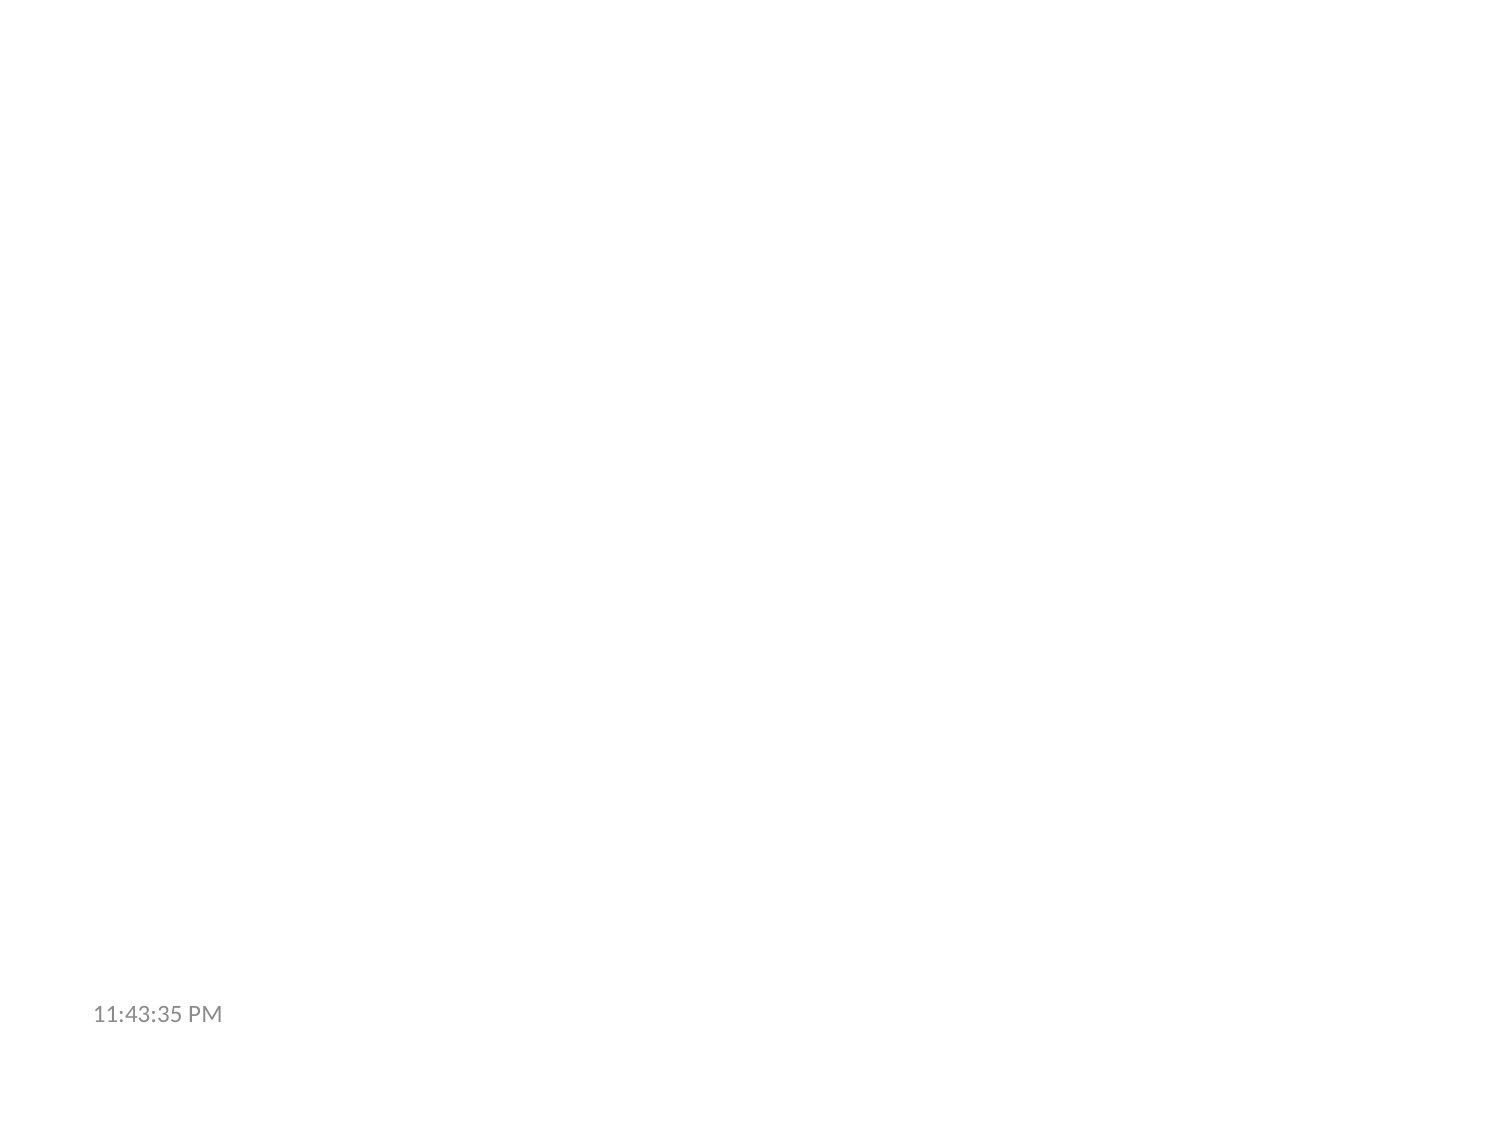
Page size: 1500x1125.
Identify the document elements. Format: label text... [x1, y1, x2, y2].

text_box 3:35:09 PM [77, 982, 428, 1043]
